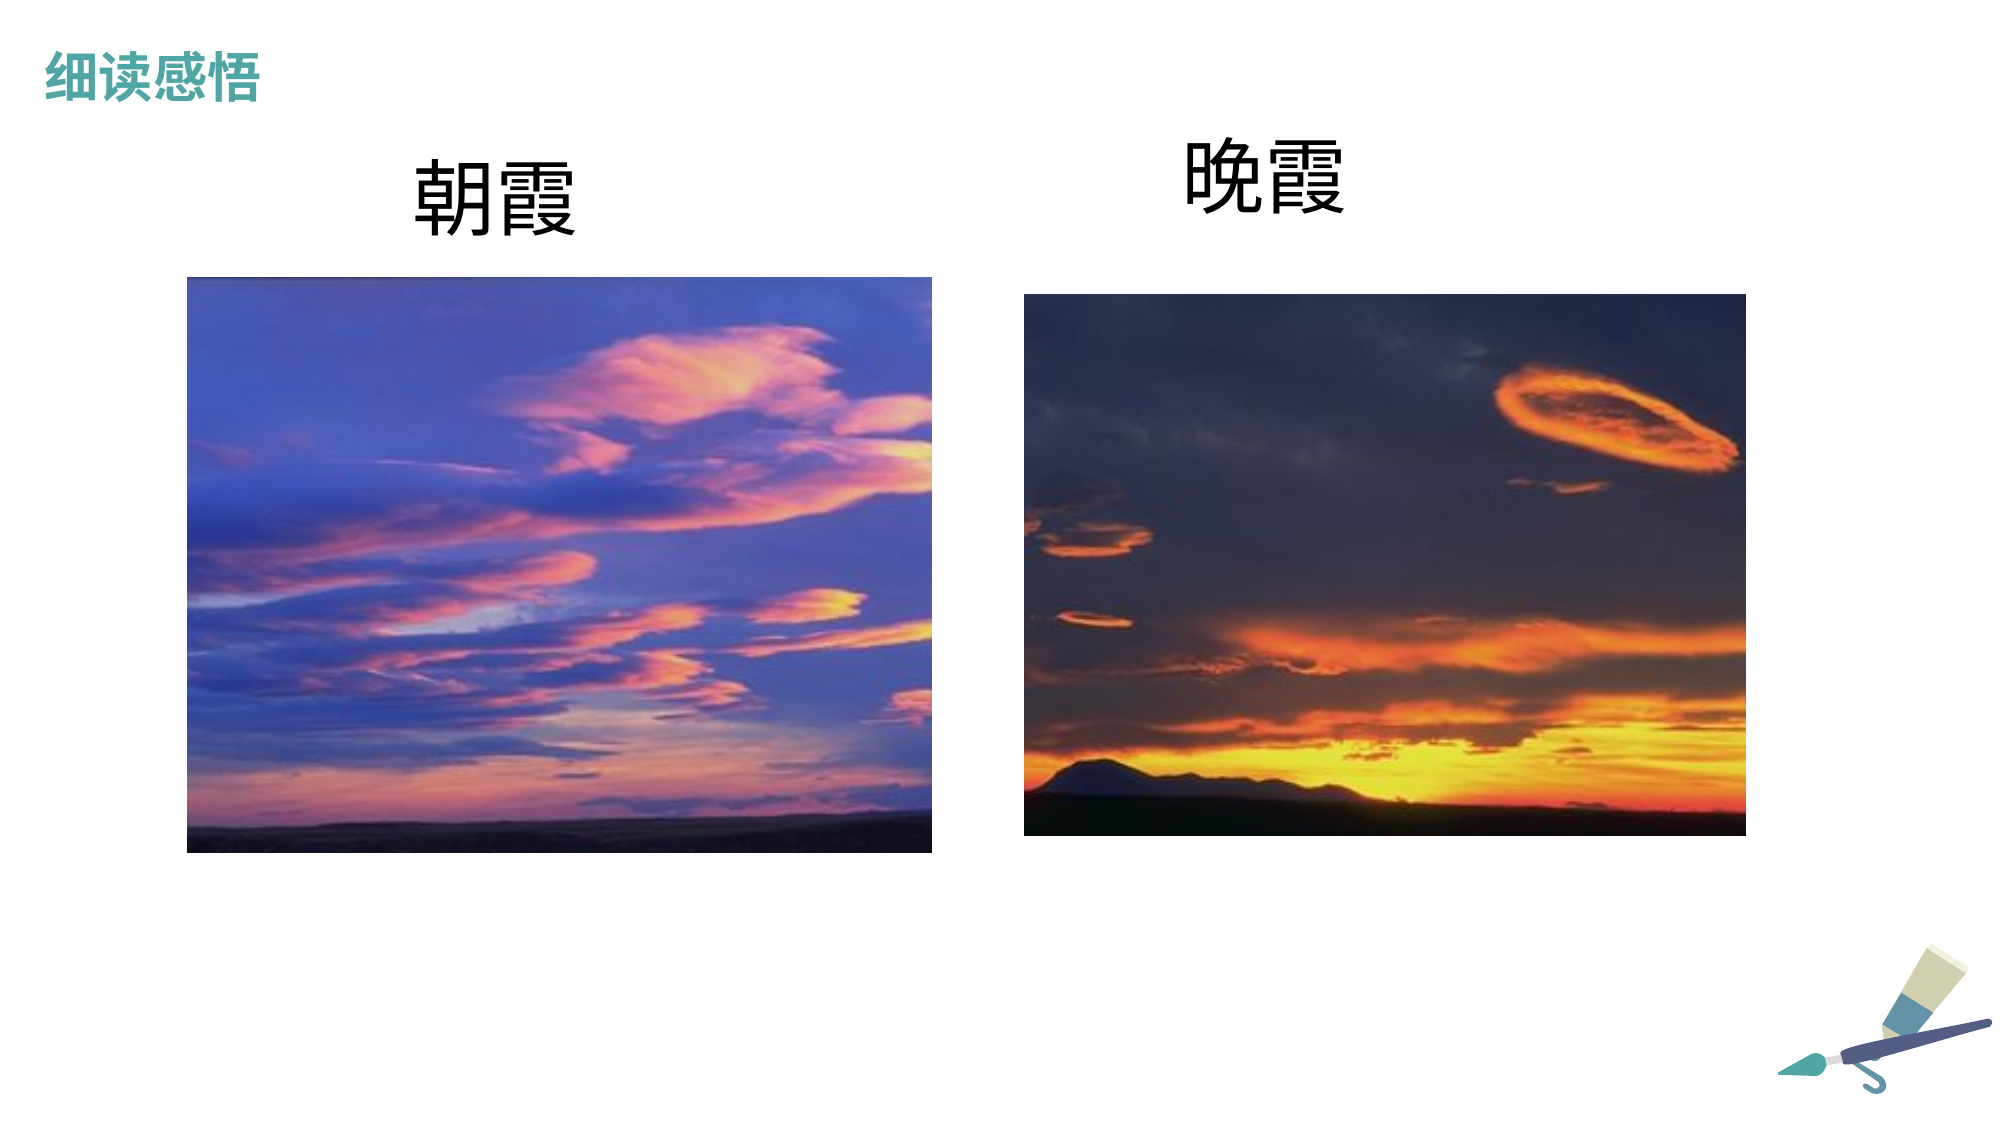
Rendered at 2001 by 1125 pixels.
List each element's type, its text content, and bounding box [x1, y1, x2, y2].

picture [1024, 294, 1746, 836]
text_box 细读感悟 [29, 36, 345, 116]
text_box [1811, 945, 1974, 1125]
picture [187, 277, 932, 853]
text_box 朝霞 [397, 138, 965, 254]
text_box 晚霞 [1166, 116, 1746, 232]
